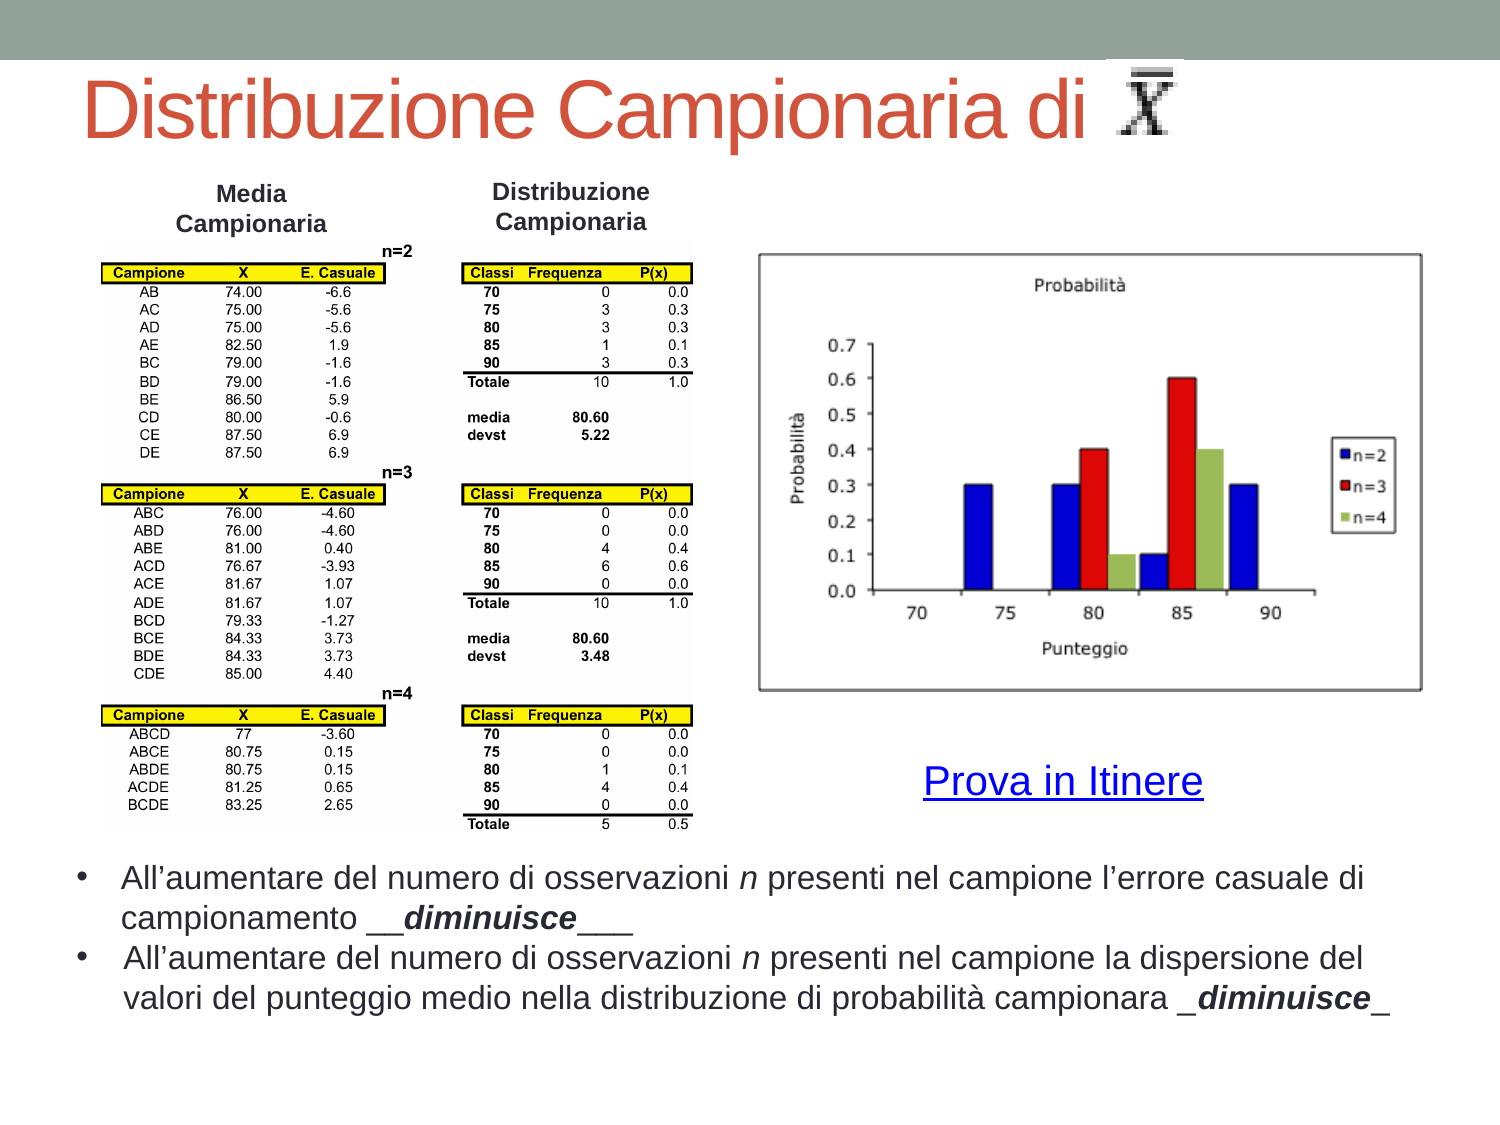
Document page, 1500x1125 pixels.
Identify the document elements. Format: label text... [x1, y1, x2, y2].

title Distribuzione Campionaria di [66, 34, 1417, 175]
text_box Prova in Itinere [861, 746, 1271, 812]
text_box Distribuzione Campionaria [431, 168, 712, 243]
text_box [1105, 58, 1185, 141]
picture [758, 253, 1423, 692]
text_box Media Campionaria [124, 170, 379, 237]
text_box All’aumentare del numero di osservazioni n presenti nel campione l’errore casuale di campionamento __diminuisce___ All’aumentare del numero di osservazioni n presenti nel campione la dispersione del valori del punteggio medio nella distribuzione di probabilità campionara _diminuisce_ [61, 849, 1455, 1024]
picture [101, 240, 693, 835]
